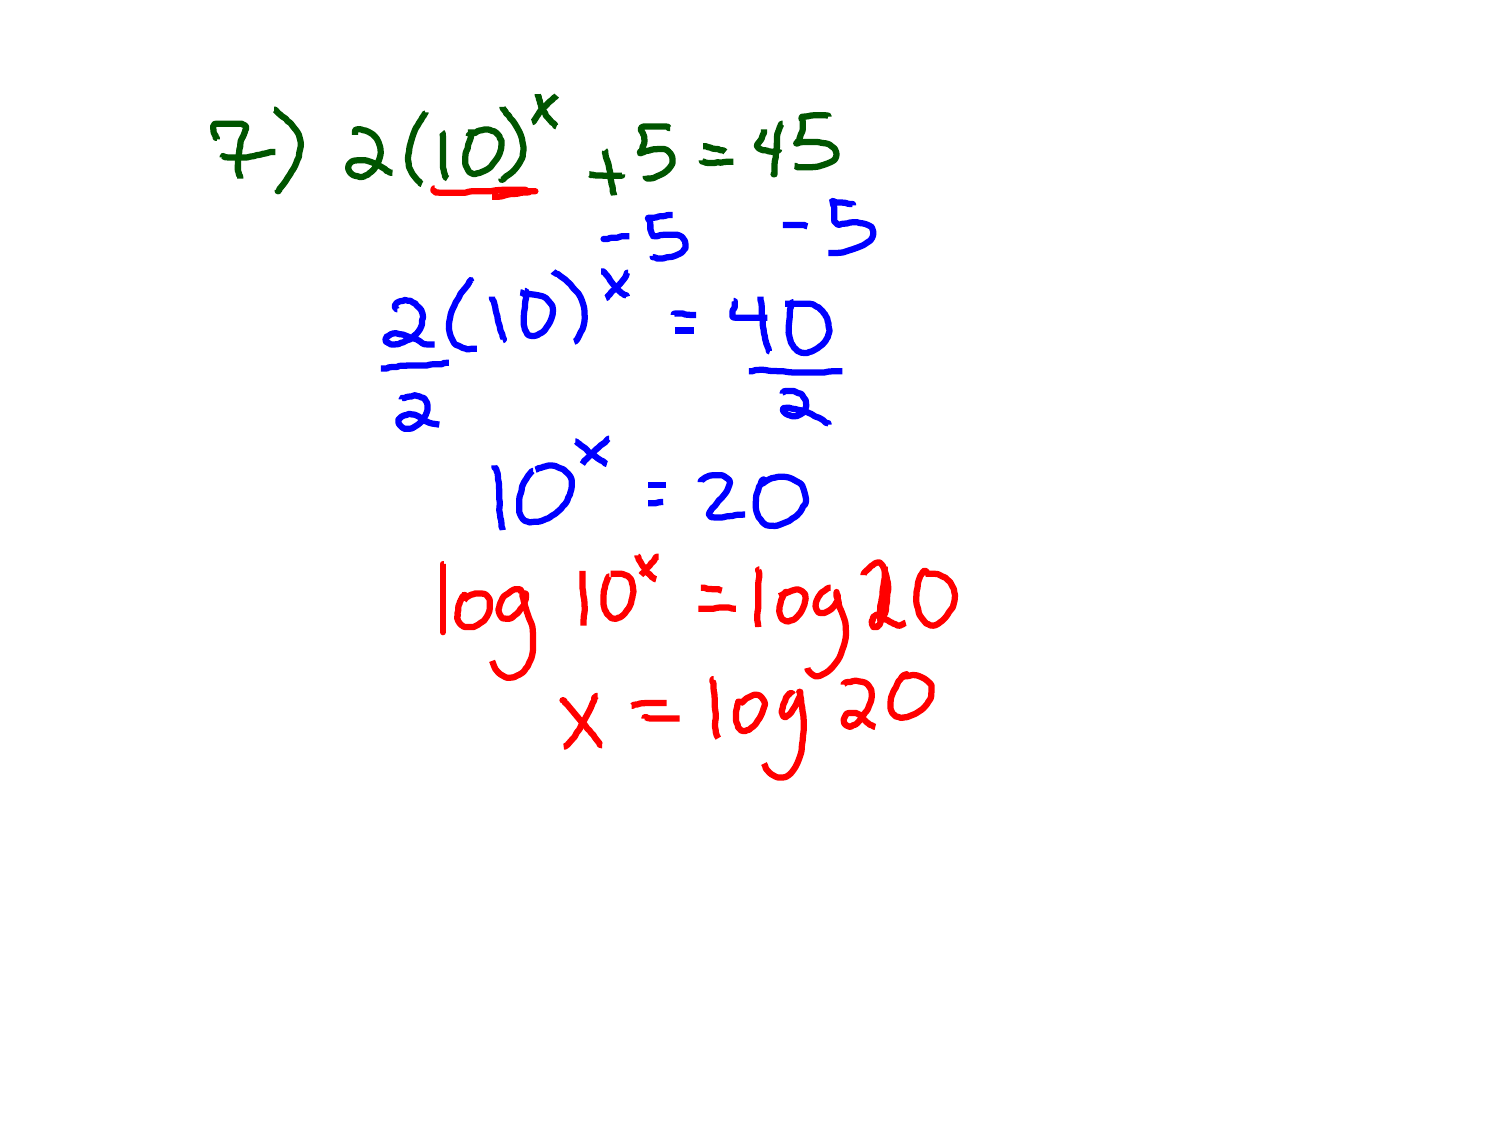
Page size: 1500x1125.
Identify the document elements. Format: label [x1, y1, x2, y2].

text_box [212, 93, 956, 778]
